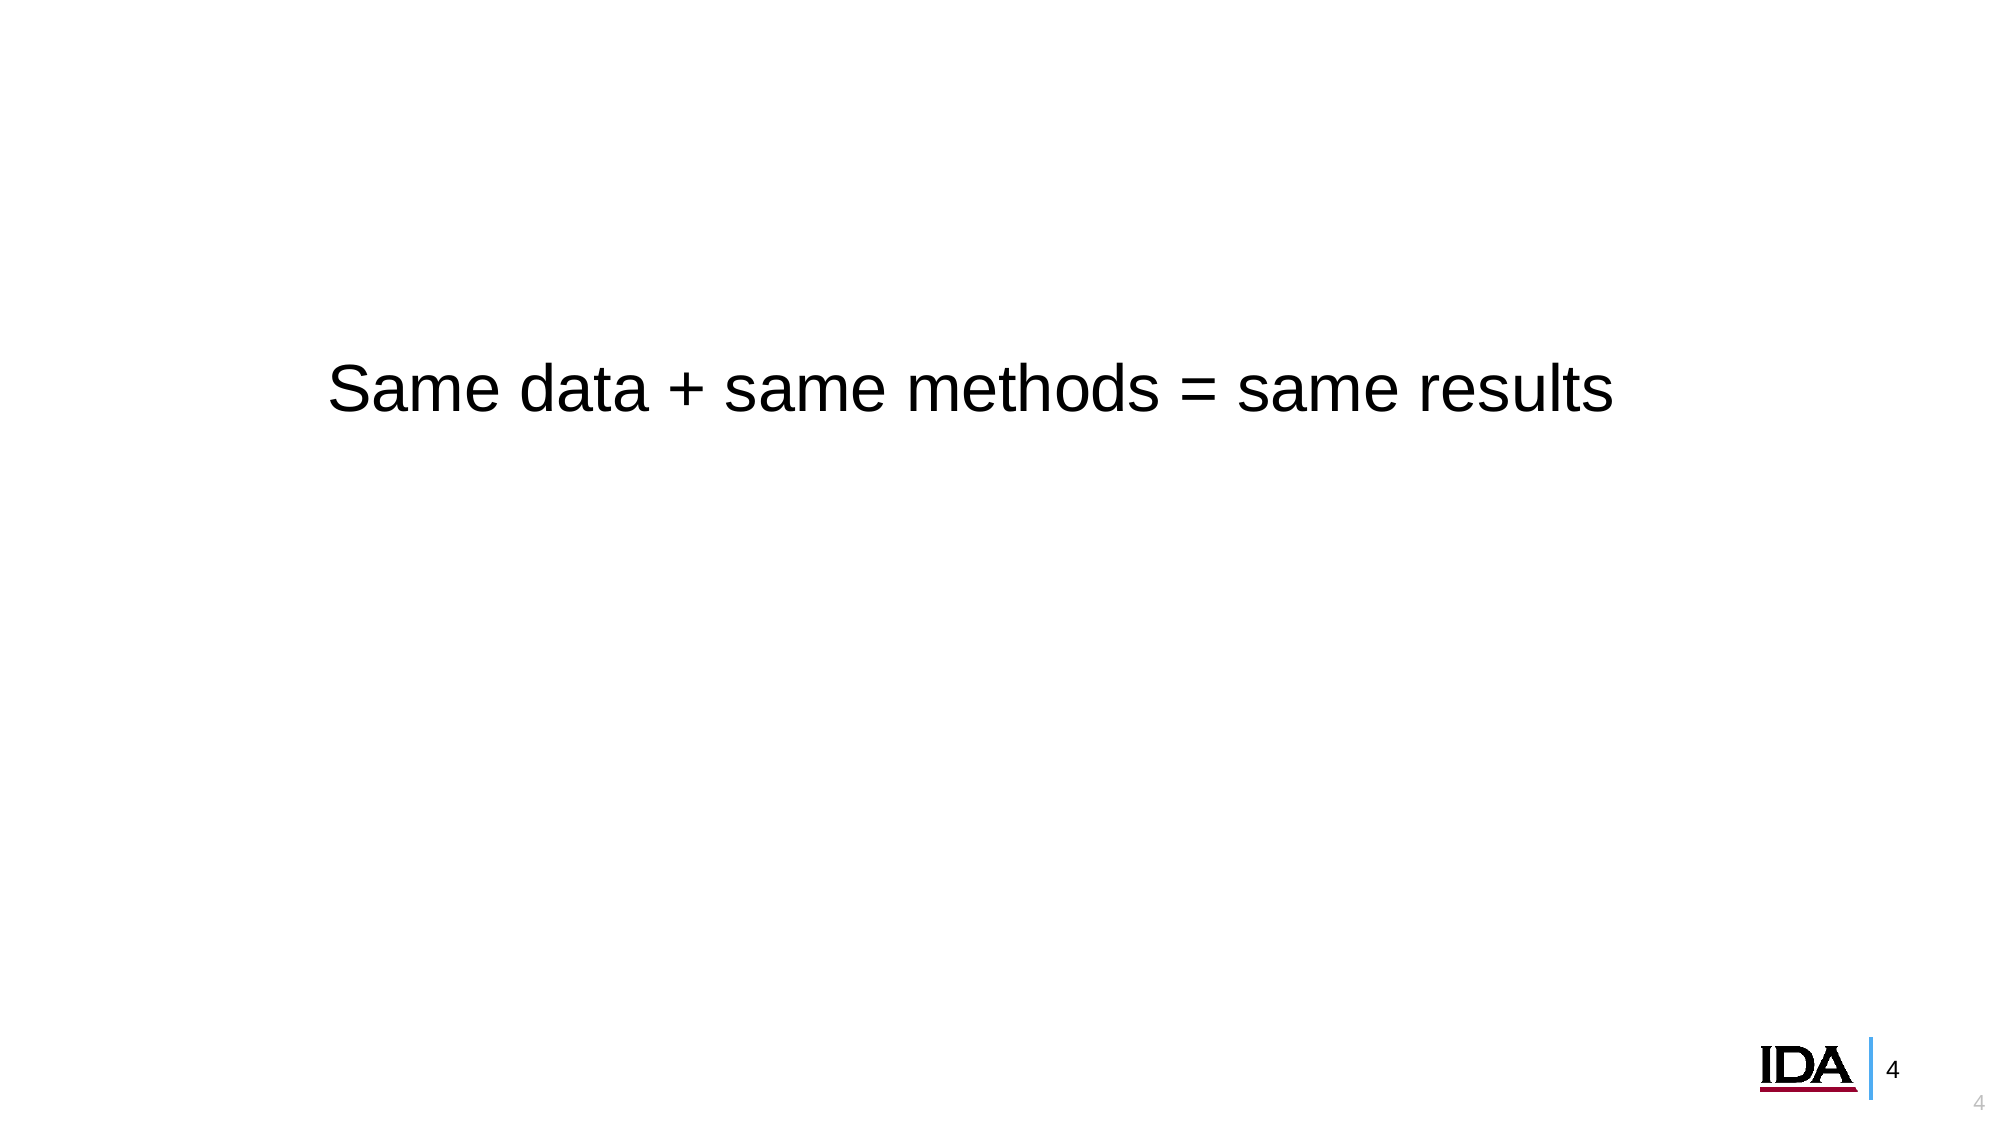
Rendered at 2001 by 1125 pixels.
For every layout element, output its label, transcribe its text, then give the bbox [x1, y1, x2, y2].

slide_number 3 [1866, 1065, 2000, 1125]
text_box Same data + same methods = same results [312, 337, 1700, 433]
picture [1760, 1046, 1858, 1092]
